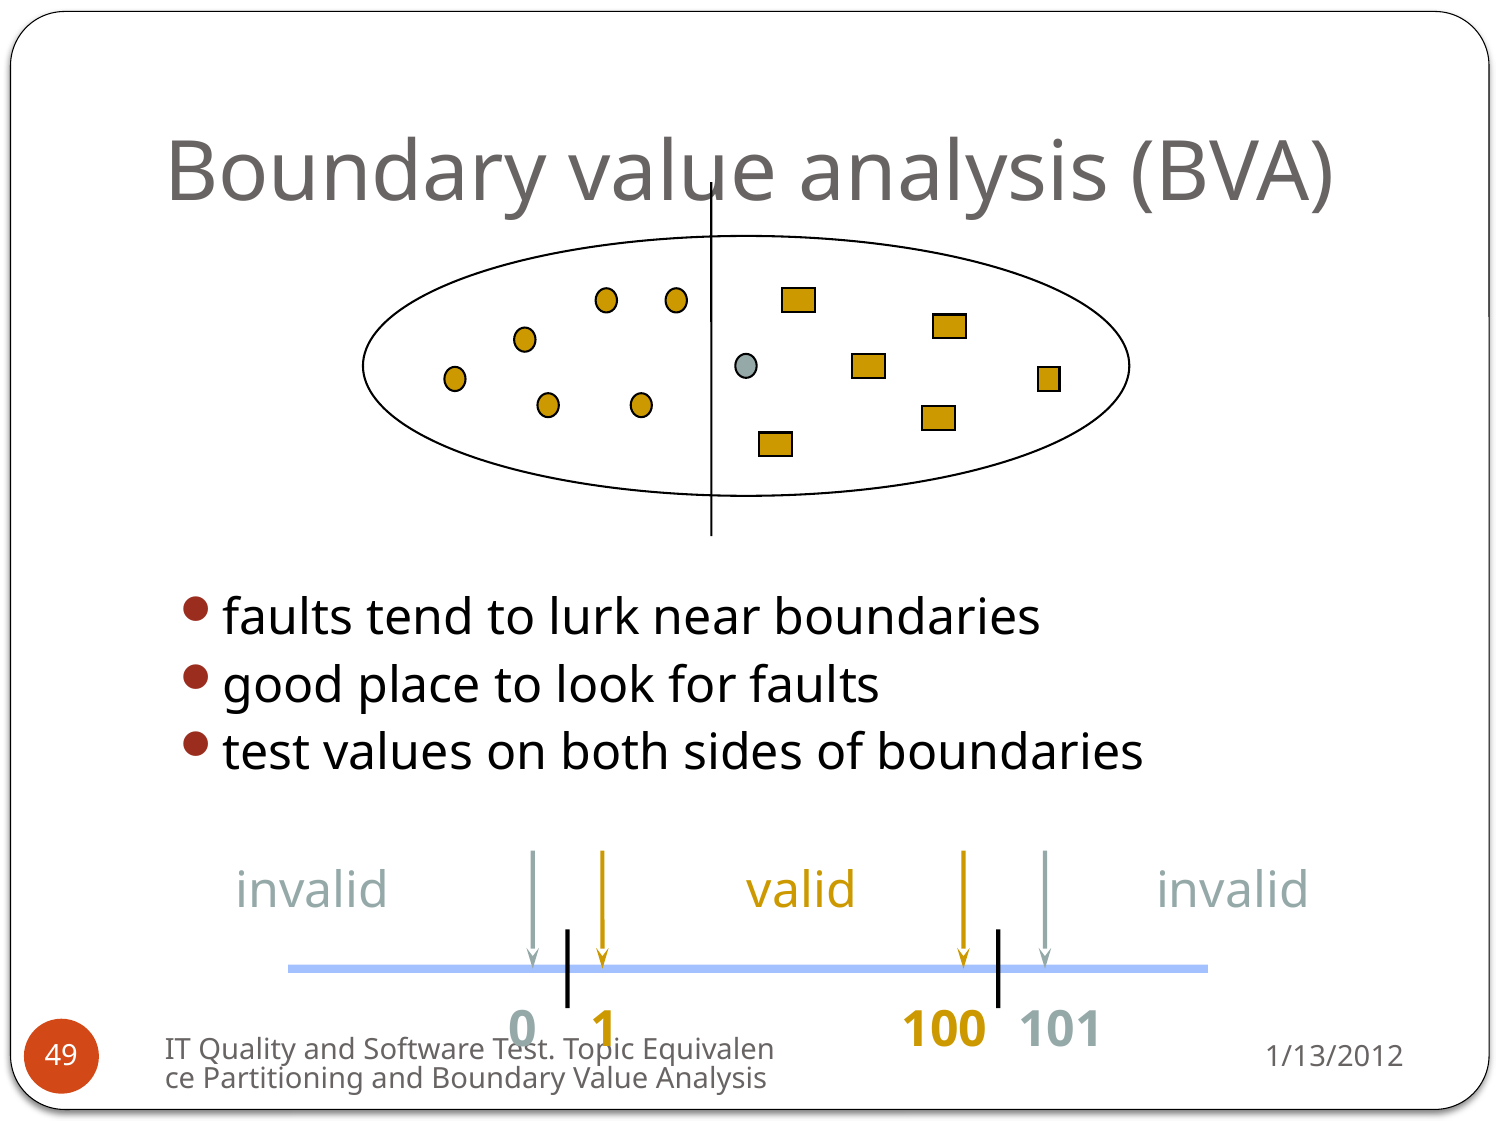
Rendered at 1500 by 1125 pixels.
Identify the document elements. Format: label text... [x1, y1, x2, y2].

footer IT Quality and Software Test. Topic Equivalence Partitioning and Boundary Value Analysis [150, 1012, 800, 1088]
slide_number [1012, 1015, 1419, 1094]
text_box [287, 978, 1209, 1063]
list faults tend to lurk near boundaries good place to look for faults test values on both sides of boundaries [112, 576, 1388, 858]
title Boundary value analysis (BVA) [150, 45, 1425, 233]
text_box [230, 849, 1316, 969]
slide_number 49 [23, 1018, 99, 1094]
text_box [362, 182, 1130, 537]
